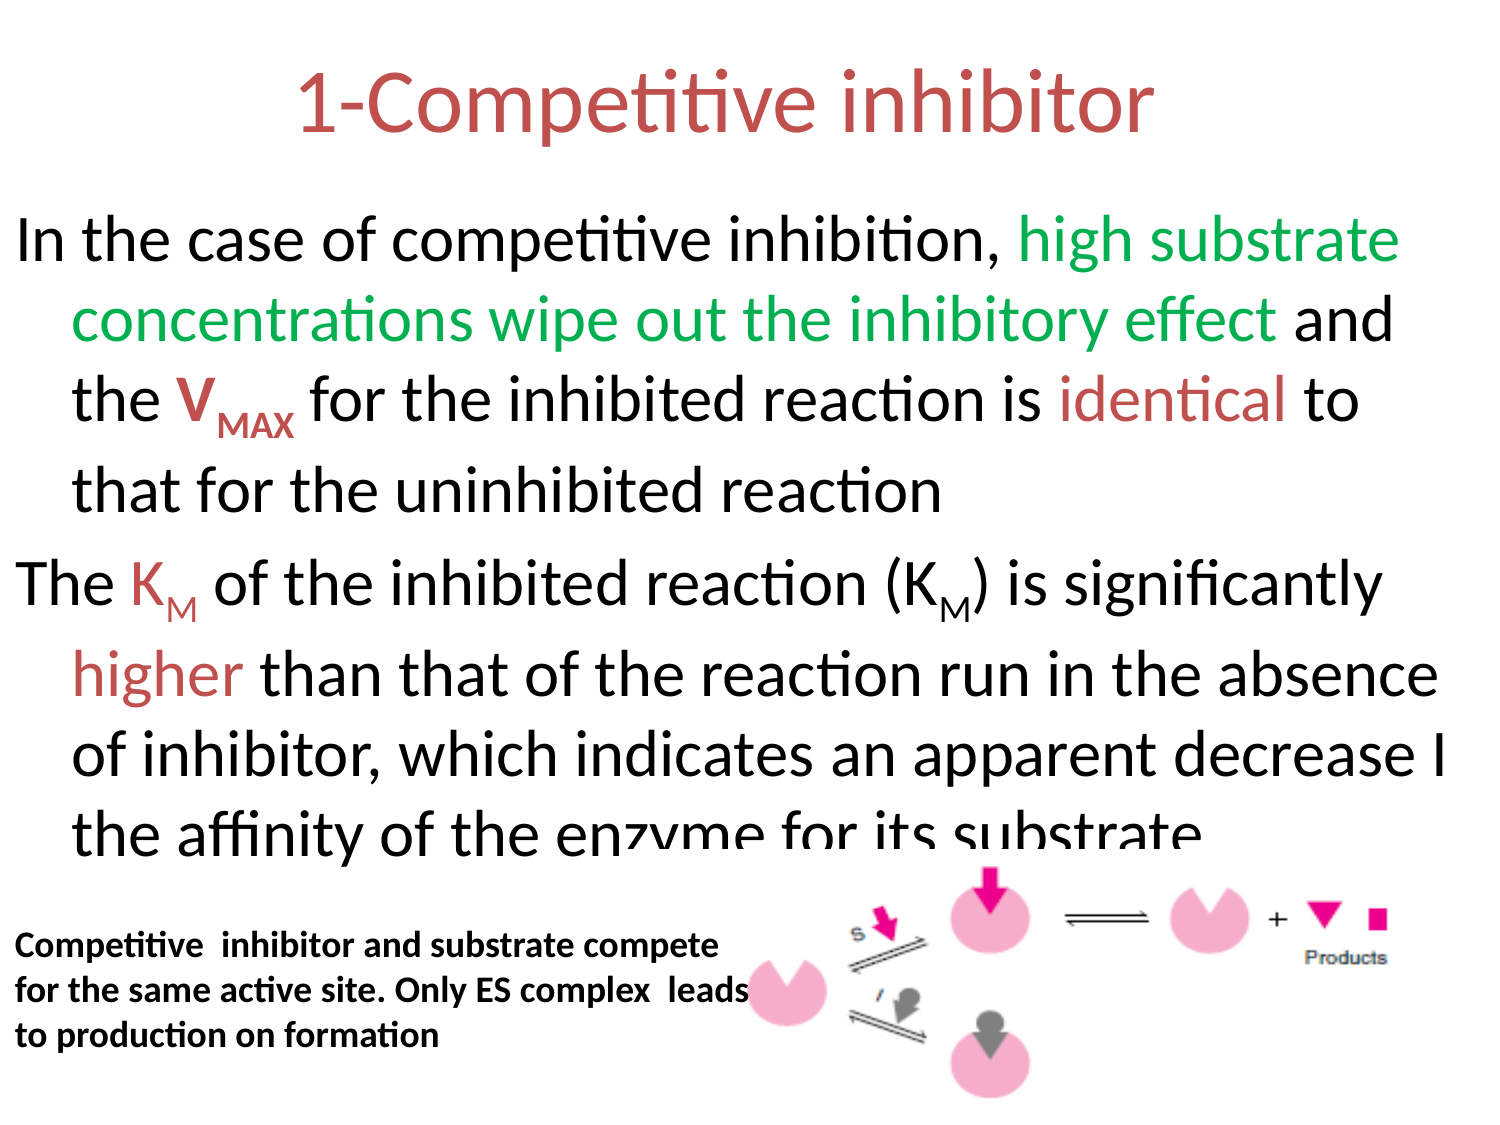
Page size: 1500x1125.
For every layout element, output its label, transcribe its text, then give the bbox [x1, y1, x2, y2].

list In the case of competitive inhibition, high substrate concentrations wipe out the inhibitory effect and the VMAX for the inhibited reaction is identical to that for the uninhibited reaction The KM of the inhibited reaction (KM) is significantly higher than that of the reaction run in the absence of inhibitor, which indicates an apparent decrease I the affinity of the enzyme for its substrate [0, 187, 1500, 1125]
title 1-Competitive inhibitor [50, 24, 1400, 168]
text_box Competitive inhibitor and substrate compete for the same active site. Only ES complex leads to production on formation [0, 912, 619, 1063]
picture [624, 849, 1442, 1101]
